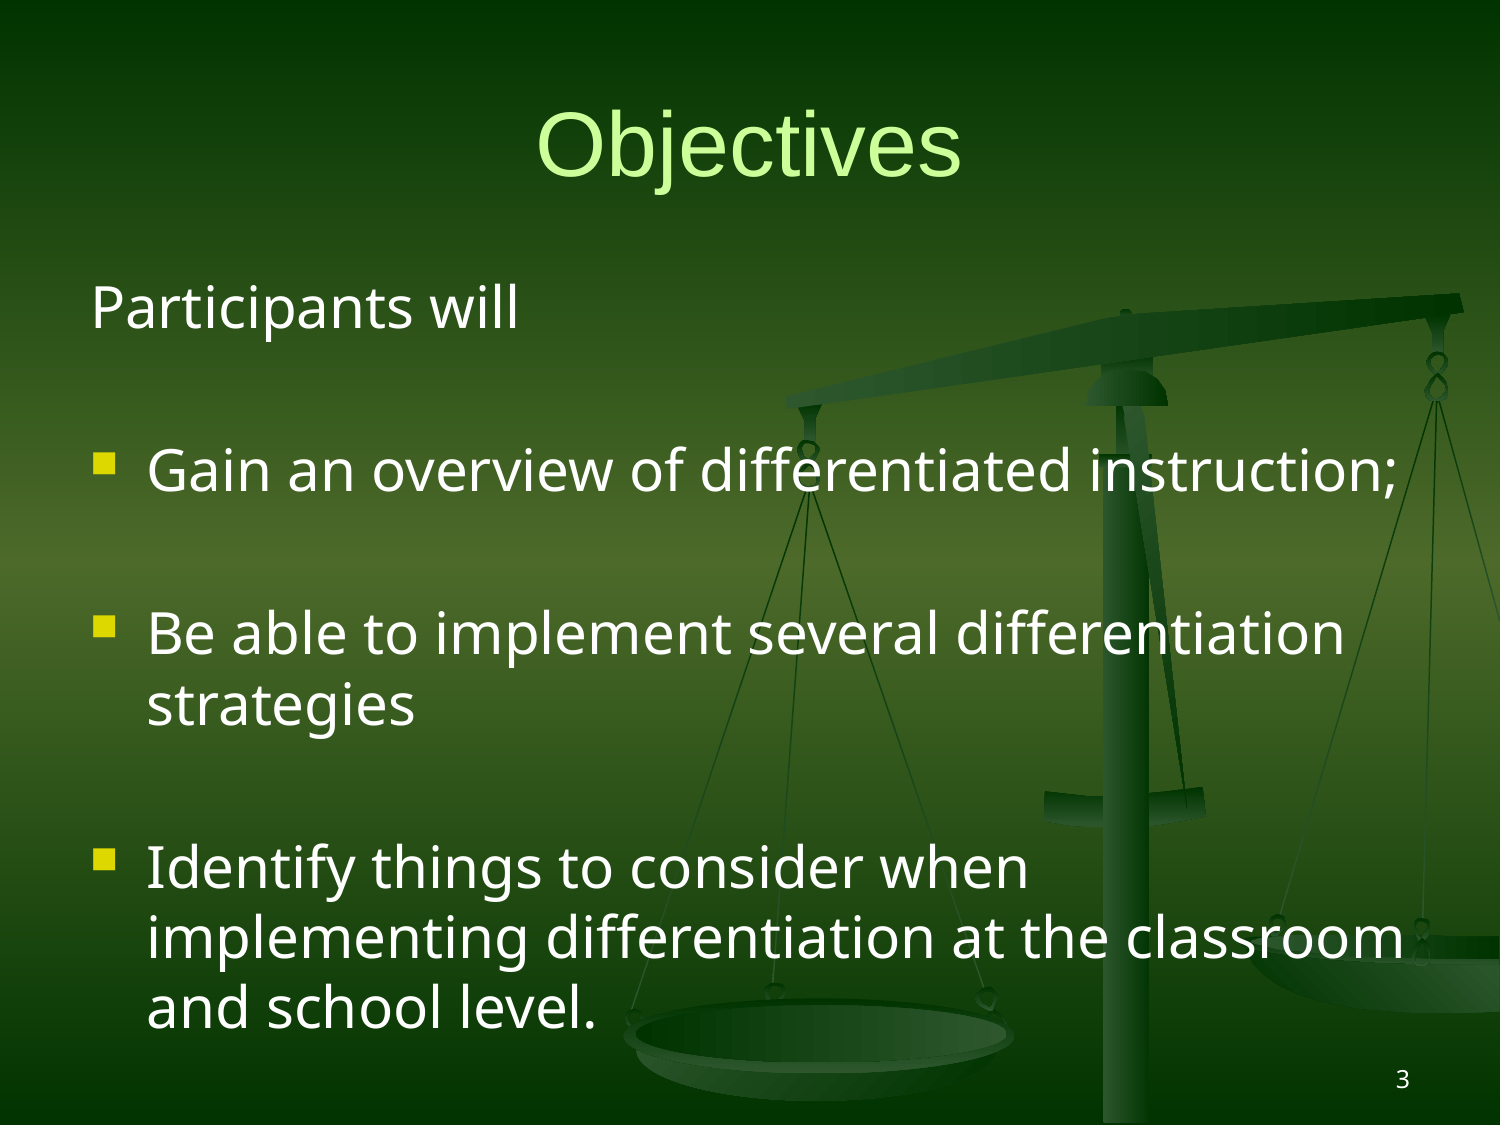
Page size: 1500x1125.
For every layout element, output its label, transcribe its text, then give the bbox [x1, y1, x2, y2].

slide_number 3 [1074, 1029, 1426, 1106]
title Objectives [74, 45, 1426, 234]
list Participants will Gain an overview of differentiated instruction; Be able to implement several differentiation strategies Identify things to consider when implementing differentiation at the classroom and school level. [74, 262, 1426, 1006]
